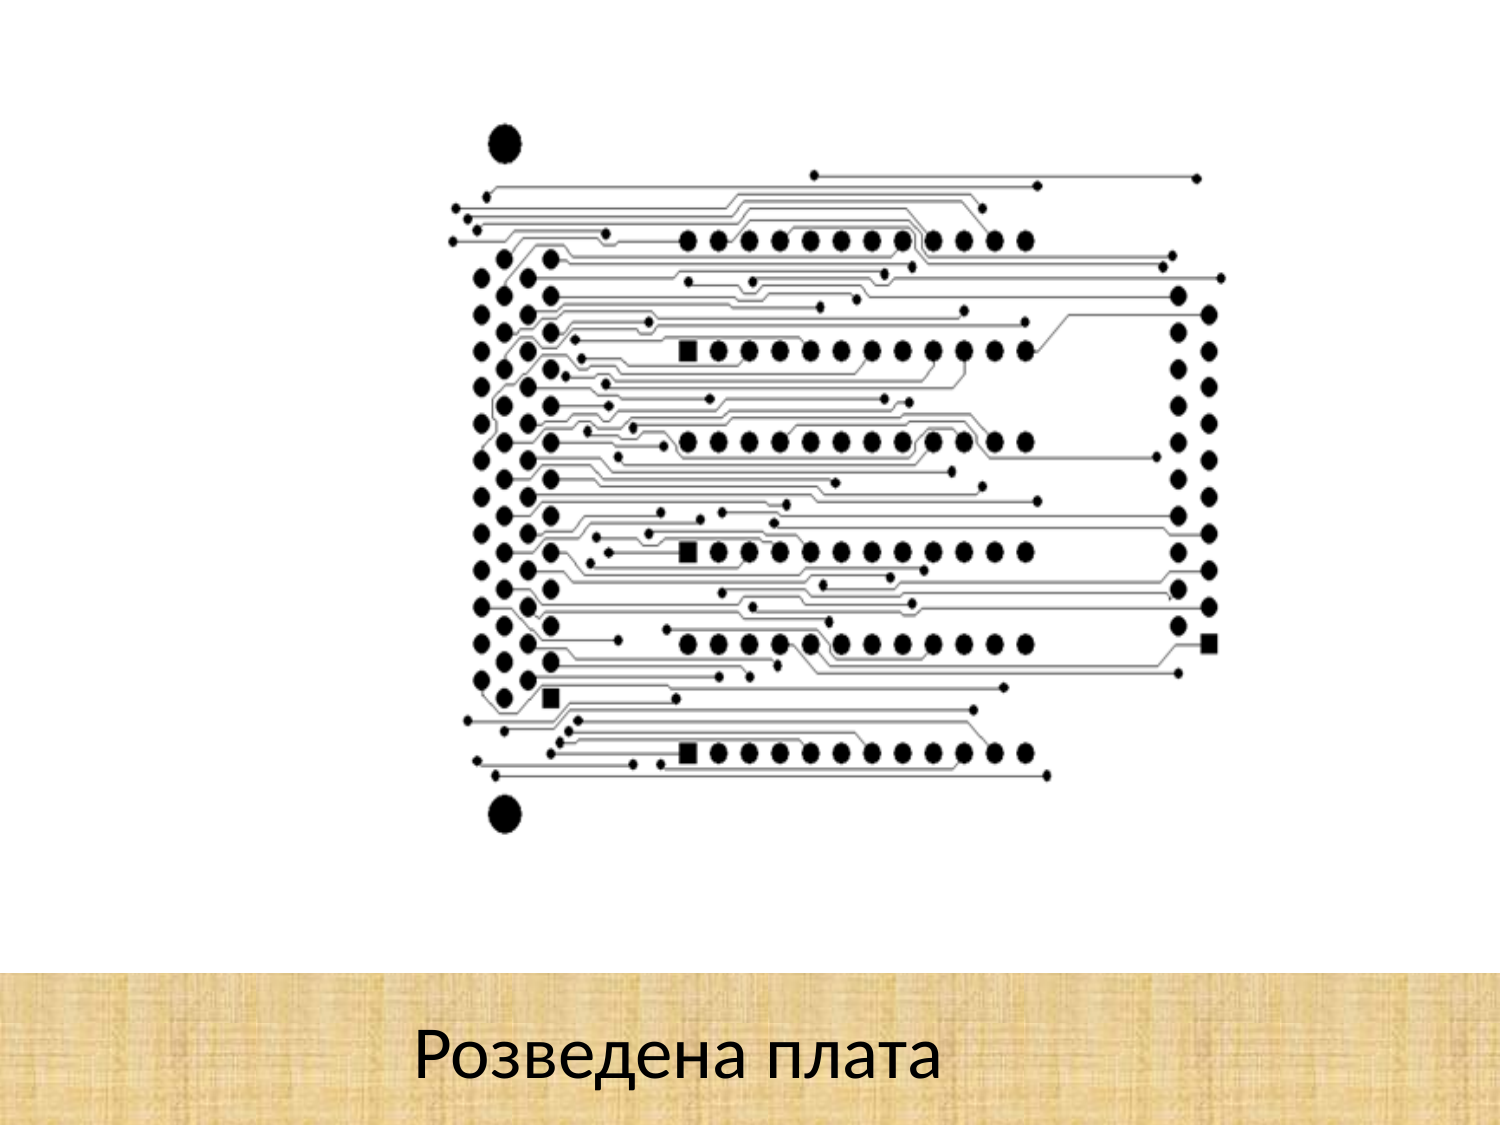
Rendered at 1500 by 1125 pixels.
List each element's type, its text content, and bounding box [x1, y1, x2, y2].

text_box Розведена плата [398, 996, 1114, 1101]
picture [0, 0, 1500, 1125]
